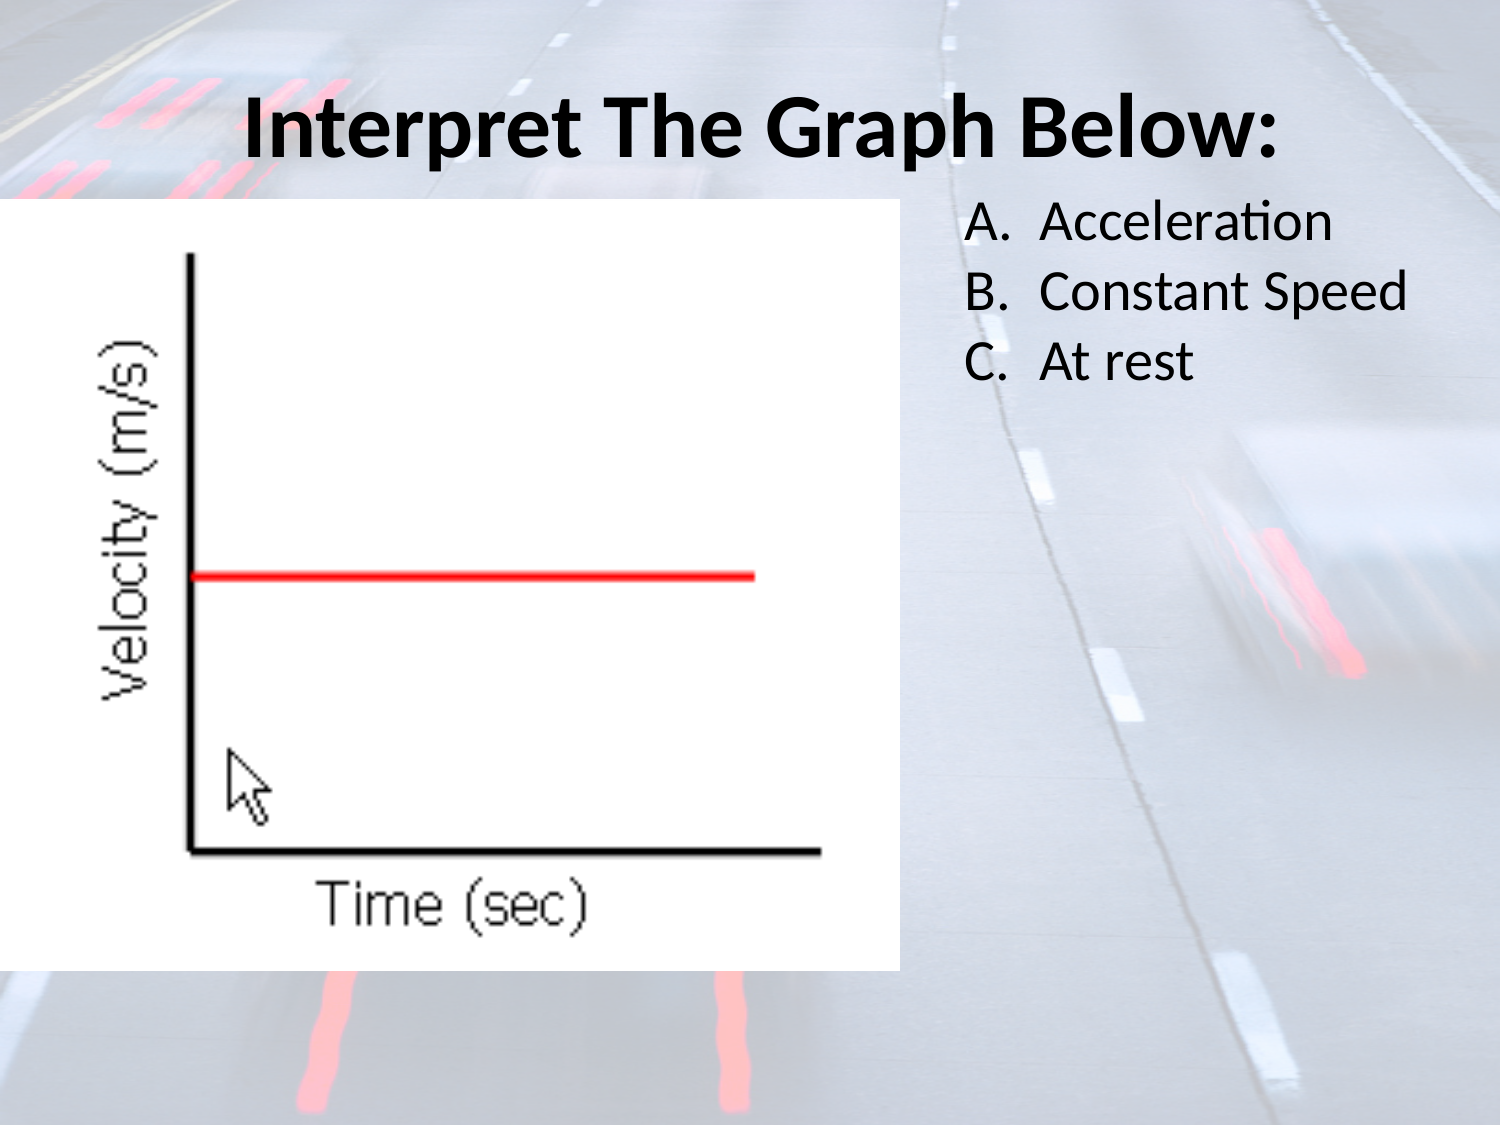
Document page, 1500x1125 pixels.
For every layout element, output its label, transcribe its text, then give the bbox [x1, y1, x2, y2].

text_box Acceleration Constant Speed At rest [950, 174, 1438, 400]
title Interpret The Graph Below: [125, 0, 1400, 242]
picture [0, 199, 901, 972]
